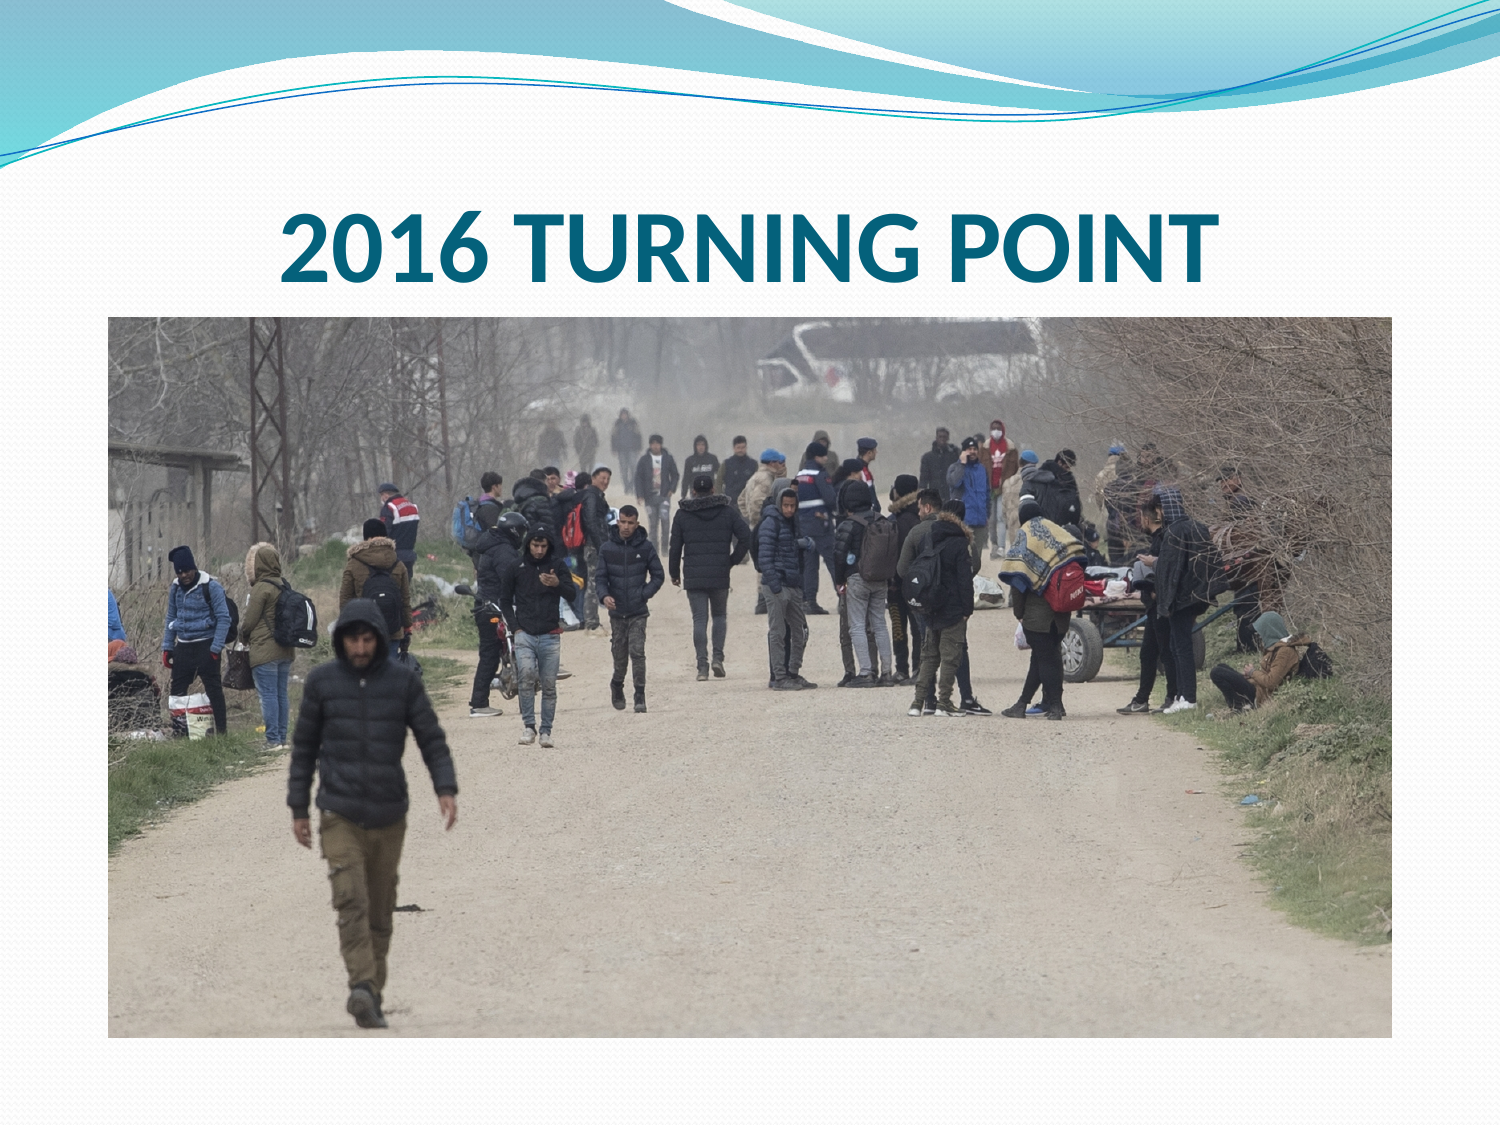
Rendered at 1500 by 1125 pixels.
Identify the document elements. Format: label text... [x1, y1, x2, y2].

title 2016 TURNING POINT [75, 115, 1425, 303]
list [108, 317, 1392, 1038]
